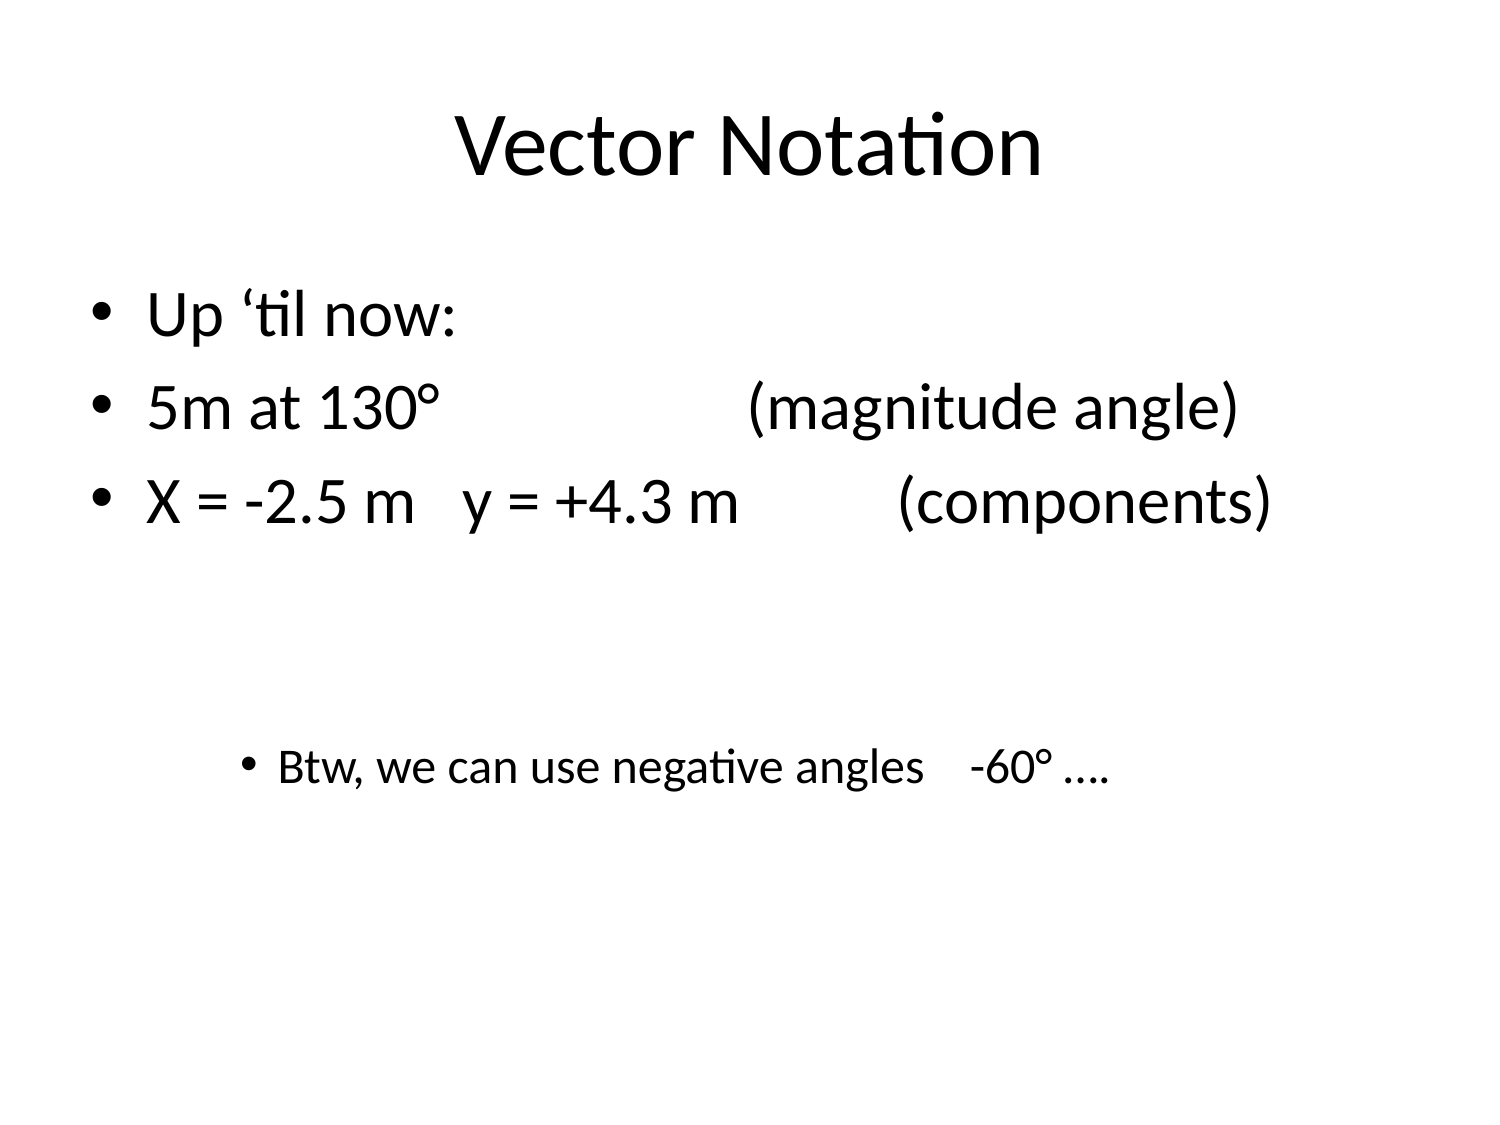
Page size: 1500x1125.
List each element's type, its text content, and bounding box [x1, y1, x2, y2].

list Up ‘til now: 5m at 130° (magnitude angle) X = -2.5 m y = +4.3 m (components) Btw, we can use negative angles -60° …. [75, 262, 1425, 1005]
title Vector Notation [75, 45, 1425, 233]
